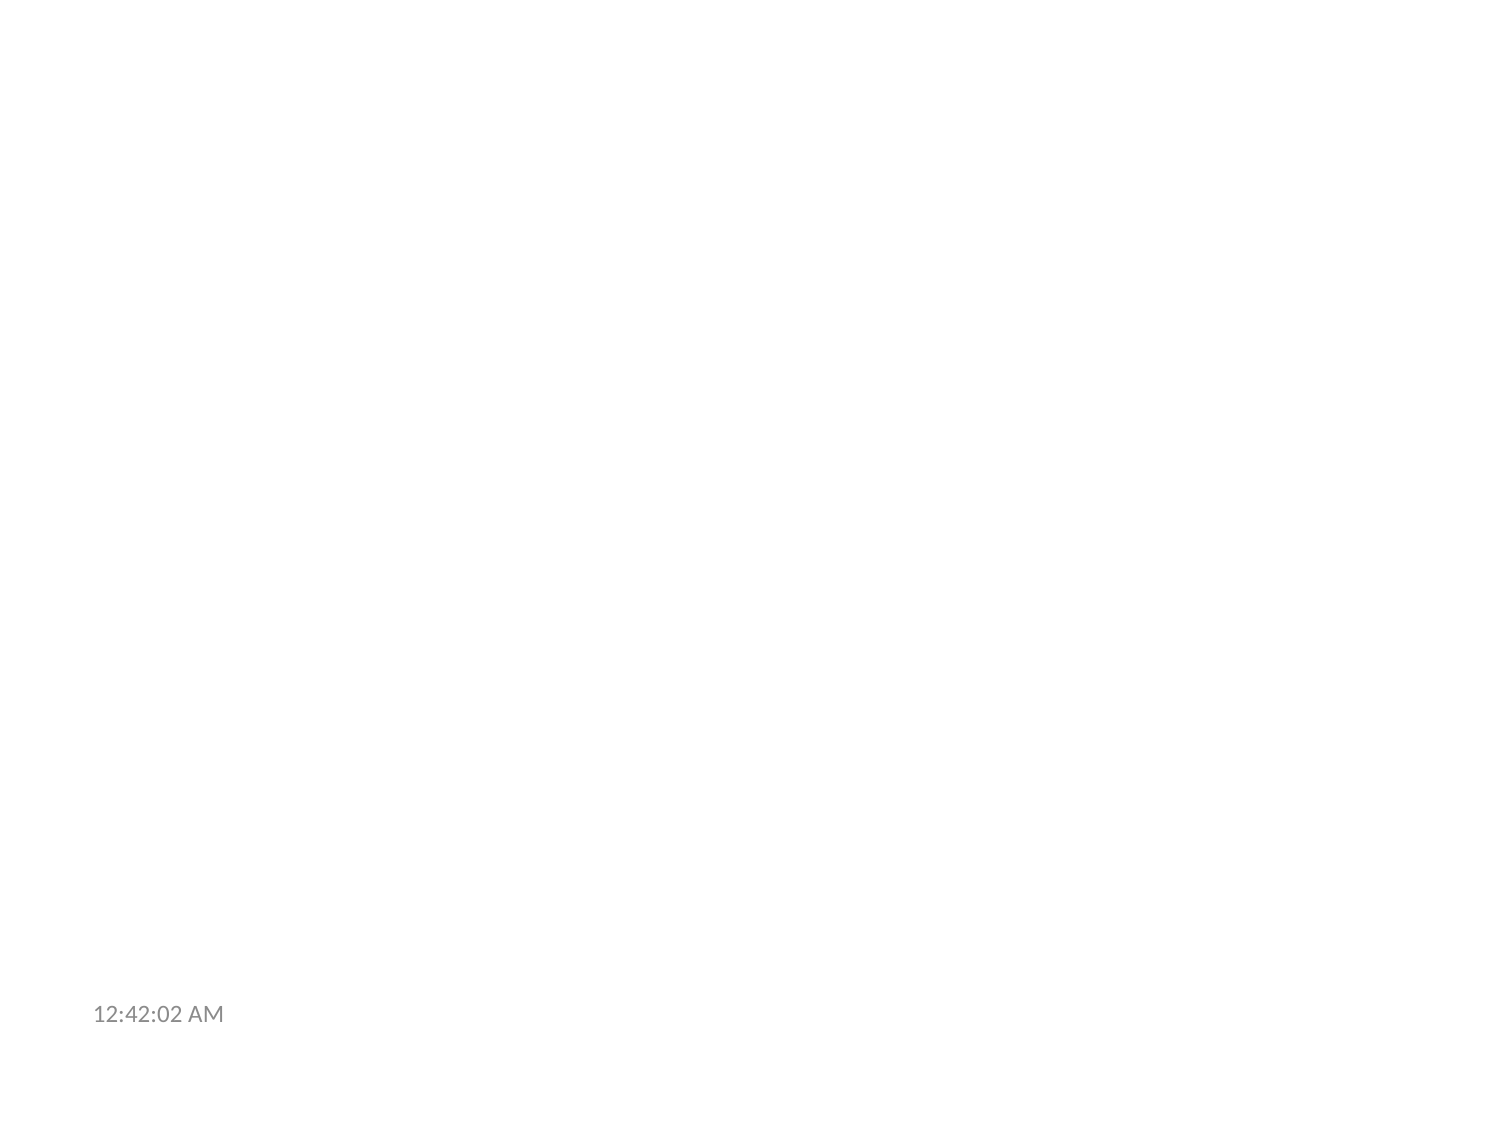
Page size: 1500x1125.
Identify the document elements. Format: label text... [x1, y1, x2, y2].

text_box 3:35:09 PM [77, 982, 428, 1043]
